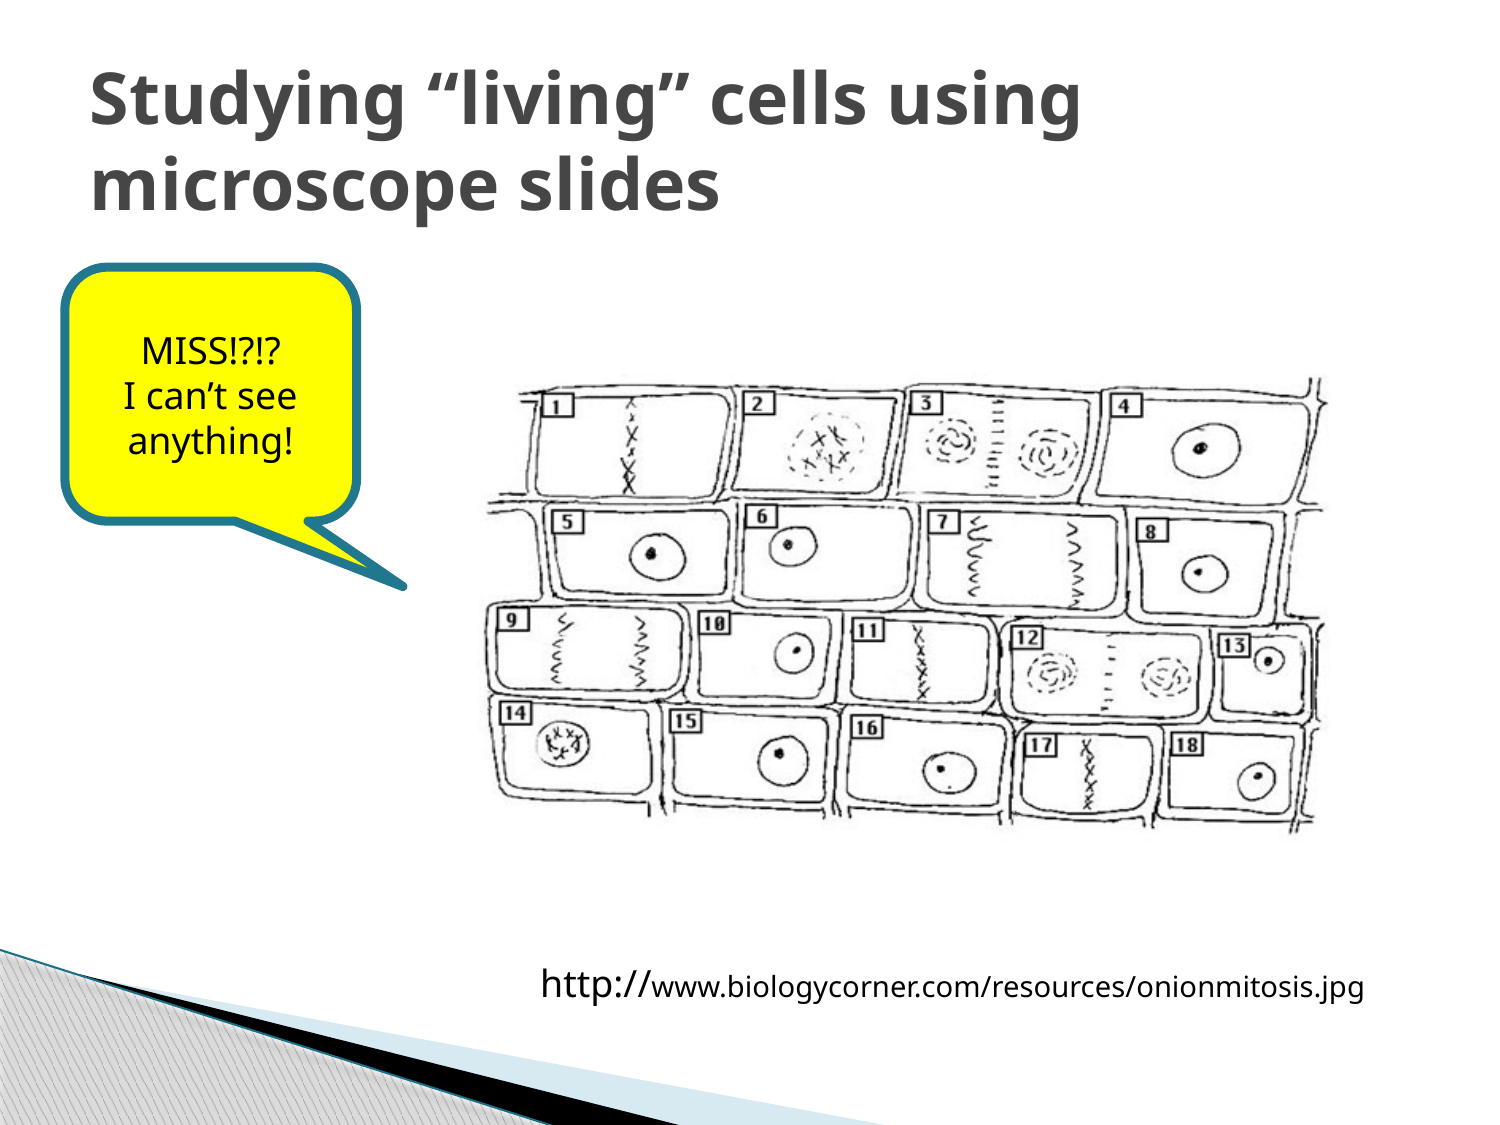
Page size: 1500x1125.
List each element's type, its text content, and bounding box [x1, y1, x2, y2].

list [477, 373, 1341, 847]
text_box http://www.biologycorner.com/resources/onionmitosis.jpg [525, 952, 1436, 1012]
text_box MISS!?!? I can’t see anything! [60, 262, 408, 591]
title Studying “living” cells using microscope slides [75, 45, 1425, 233]
